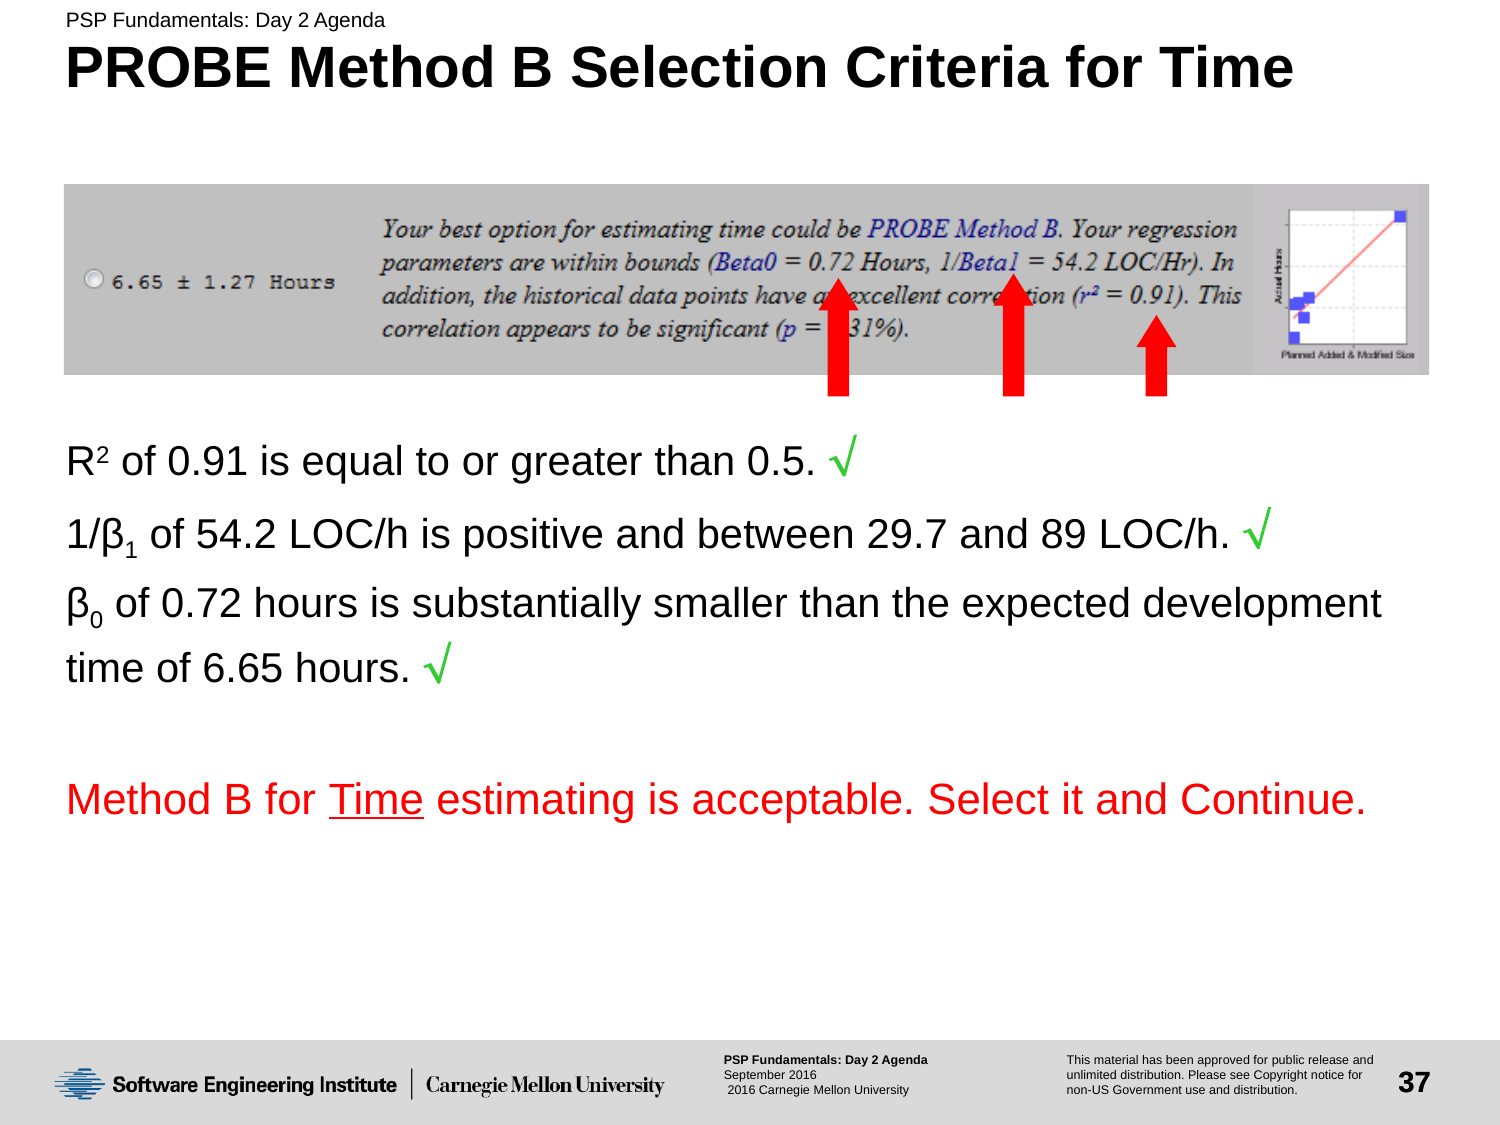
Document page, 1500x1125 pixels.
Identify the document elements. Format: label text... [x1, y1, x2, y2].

title PROBE Method B Selection Criteria for Time [65, 37, 1430, 148]
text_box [63, 184, 1430, 397]
picture [46, 1061, 673, 1104]
list R2 of 0.91 is equal to or greater than 0.5.  1/β1 of 54.2 LOC/h is positive and between 29.7 and 89 LOC/h.  β0 of 0.72 hours is substantially smaller than the expected development time of 6.65 hours.  Method B for Time estimating is acceptable. Select it and Continue. [65, 425, 1431, 1000]
